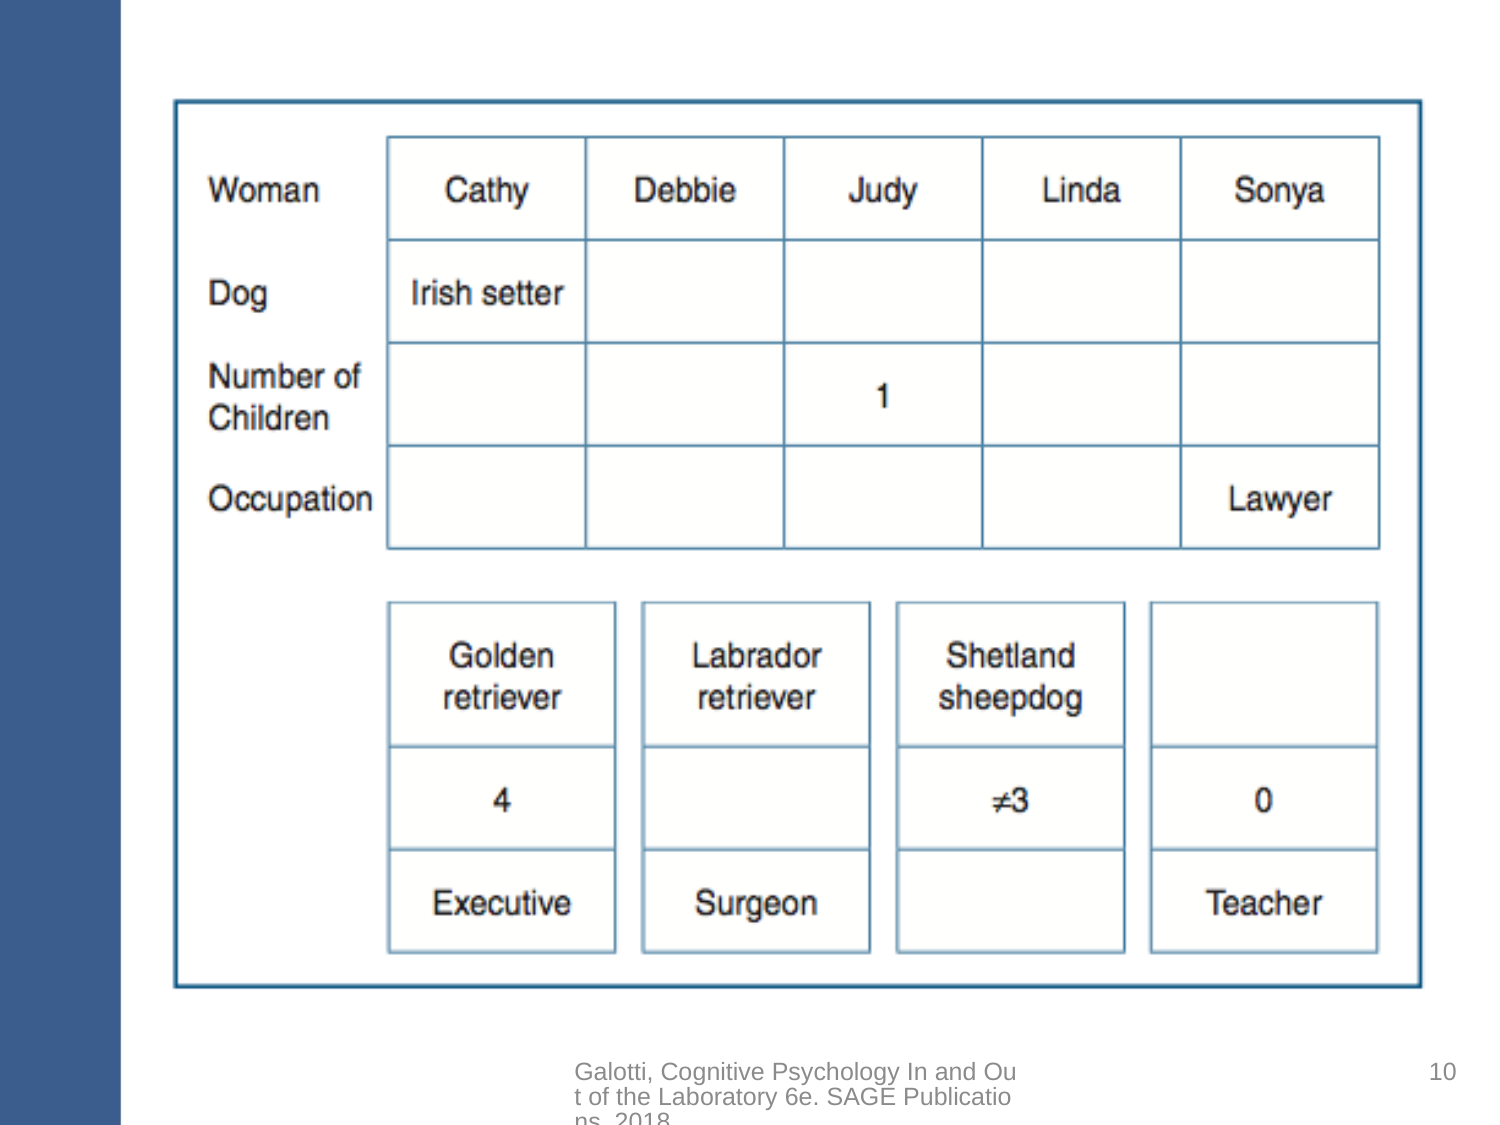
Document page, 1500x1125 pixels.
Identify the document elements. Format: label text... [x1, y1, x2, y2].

footer Galotti, Cognitive Psychology In and Out of the Laboratory 6e. SAGE Publications, 2018. [559, 1040, 1035, 1101]
slide_number 10 [1121, 1040, 1472, 1101]
picture [0, 0, 1500, 1125]
